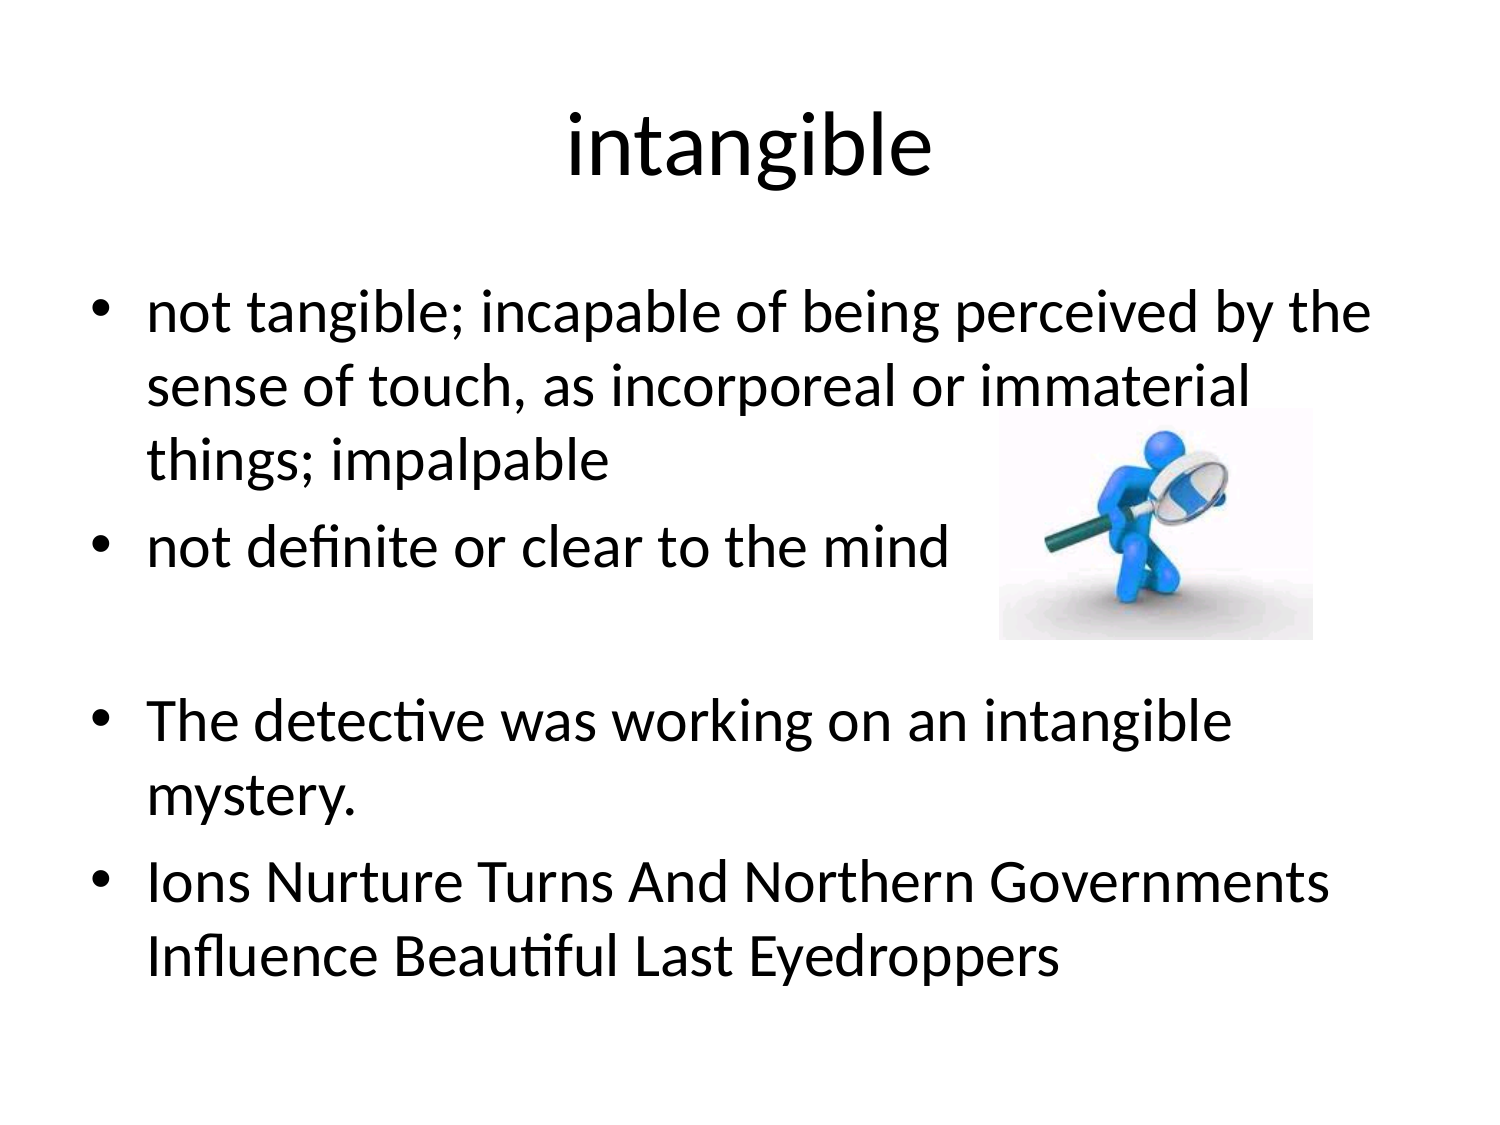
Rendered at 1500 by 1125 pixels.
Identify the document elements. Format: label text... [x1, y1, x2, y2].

list not tangible; incapable of being perceived by the sense of touch, as incorporeal or immaterial things; impalpable not definite or clear to the mind The detective was working on an intangible mystery. Ions Nurture Turns And Northern Governments Influence Beautiful Last Eyedroppers [75, 262, 1425, 1005]
title intangible [75, 45, 1425, 233]
picture [999, 408, 1313, 640]
